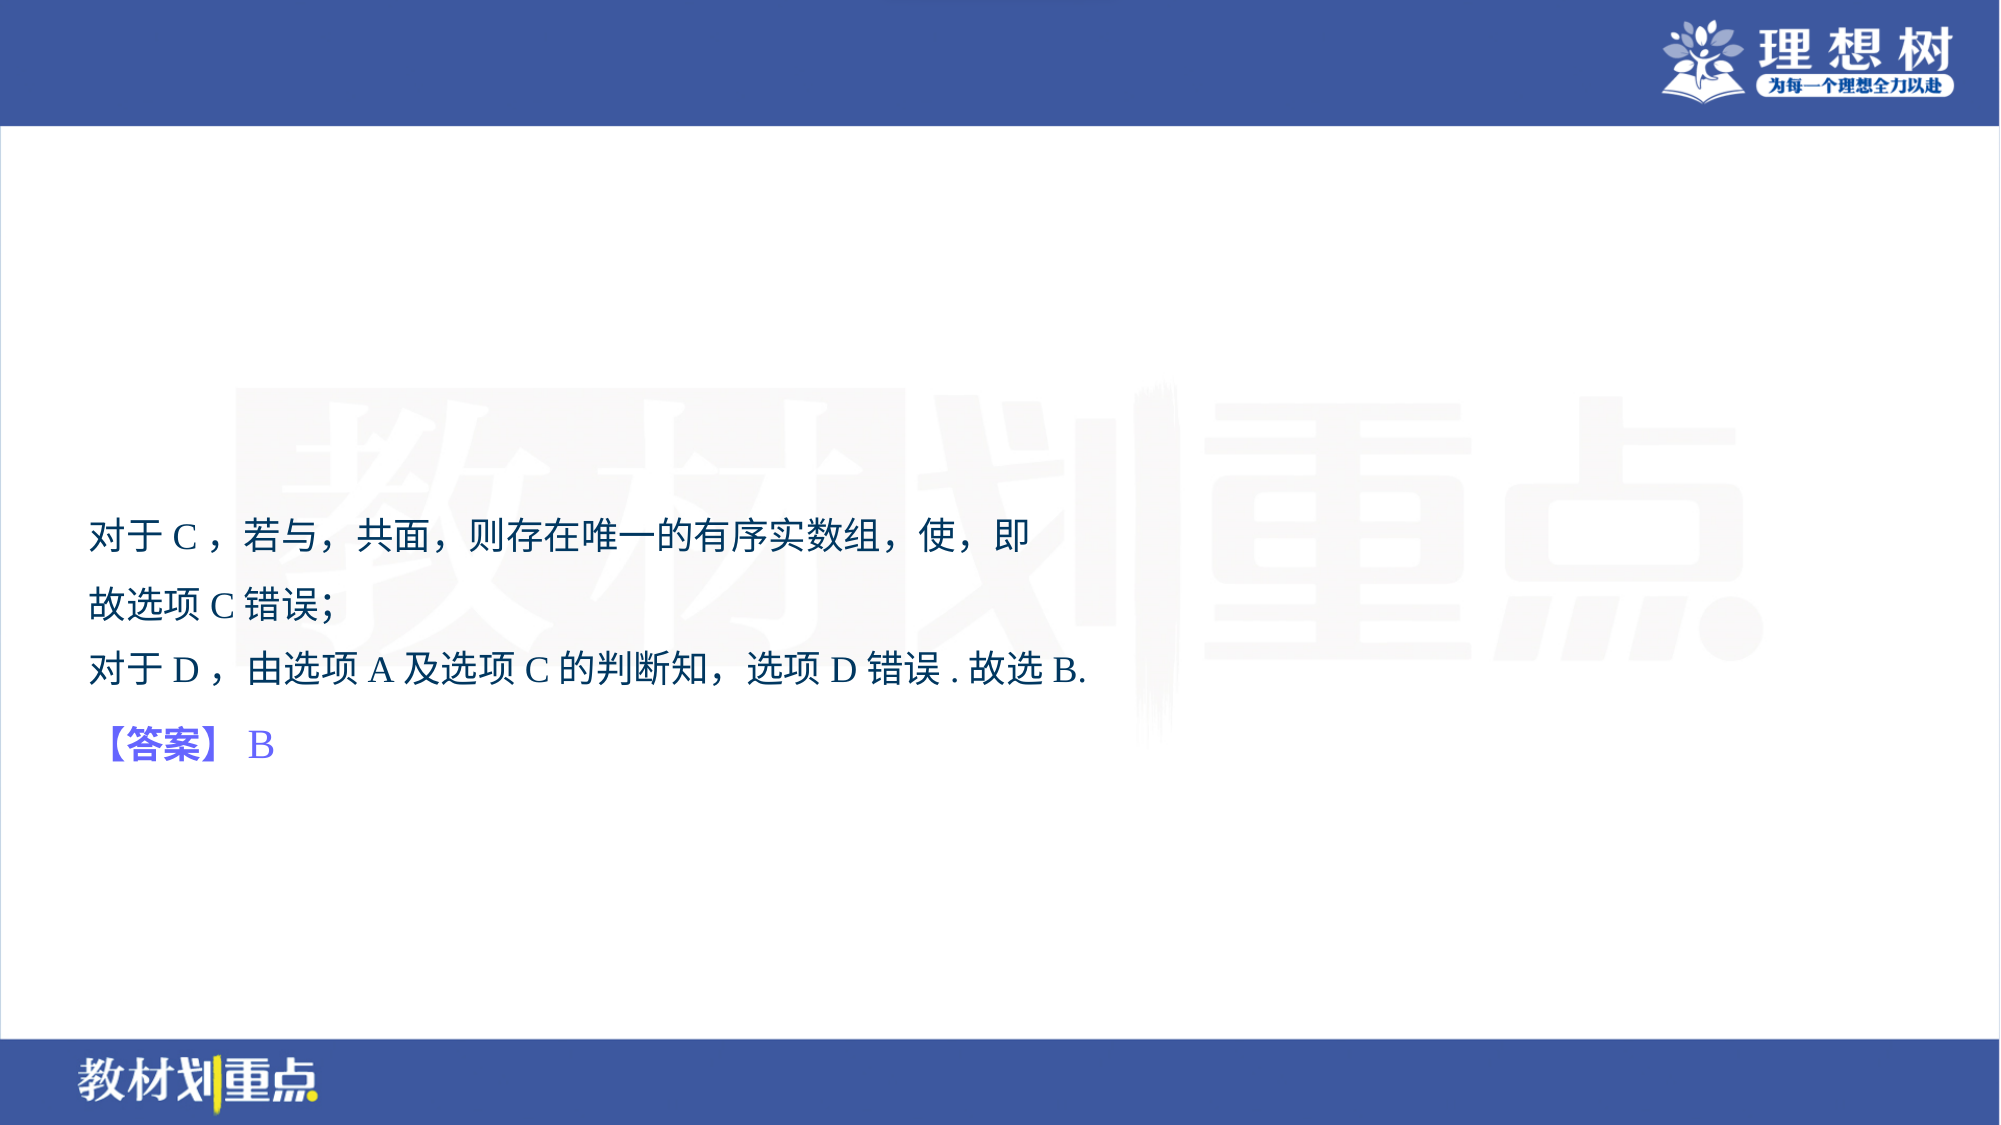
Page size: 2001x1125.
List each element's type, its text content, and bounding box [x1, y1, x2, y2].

text_box 【答案】B [88, 691, 1911, 759]
picture [0, 0, 2000, 1125]
